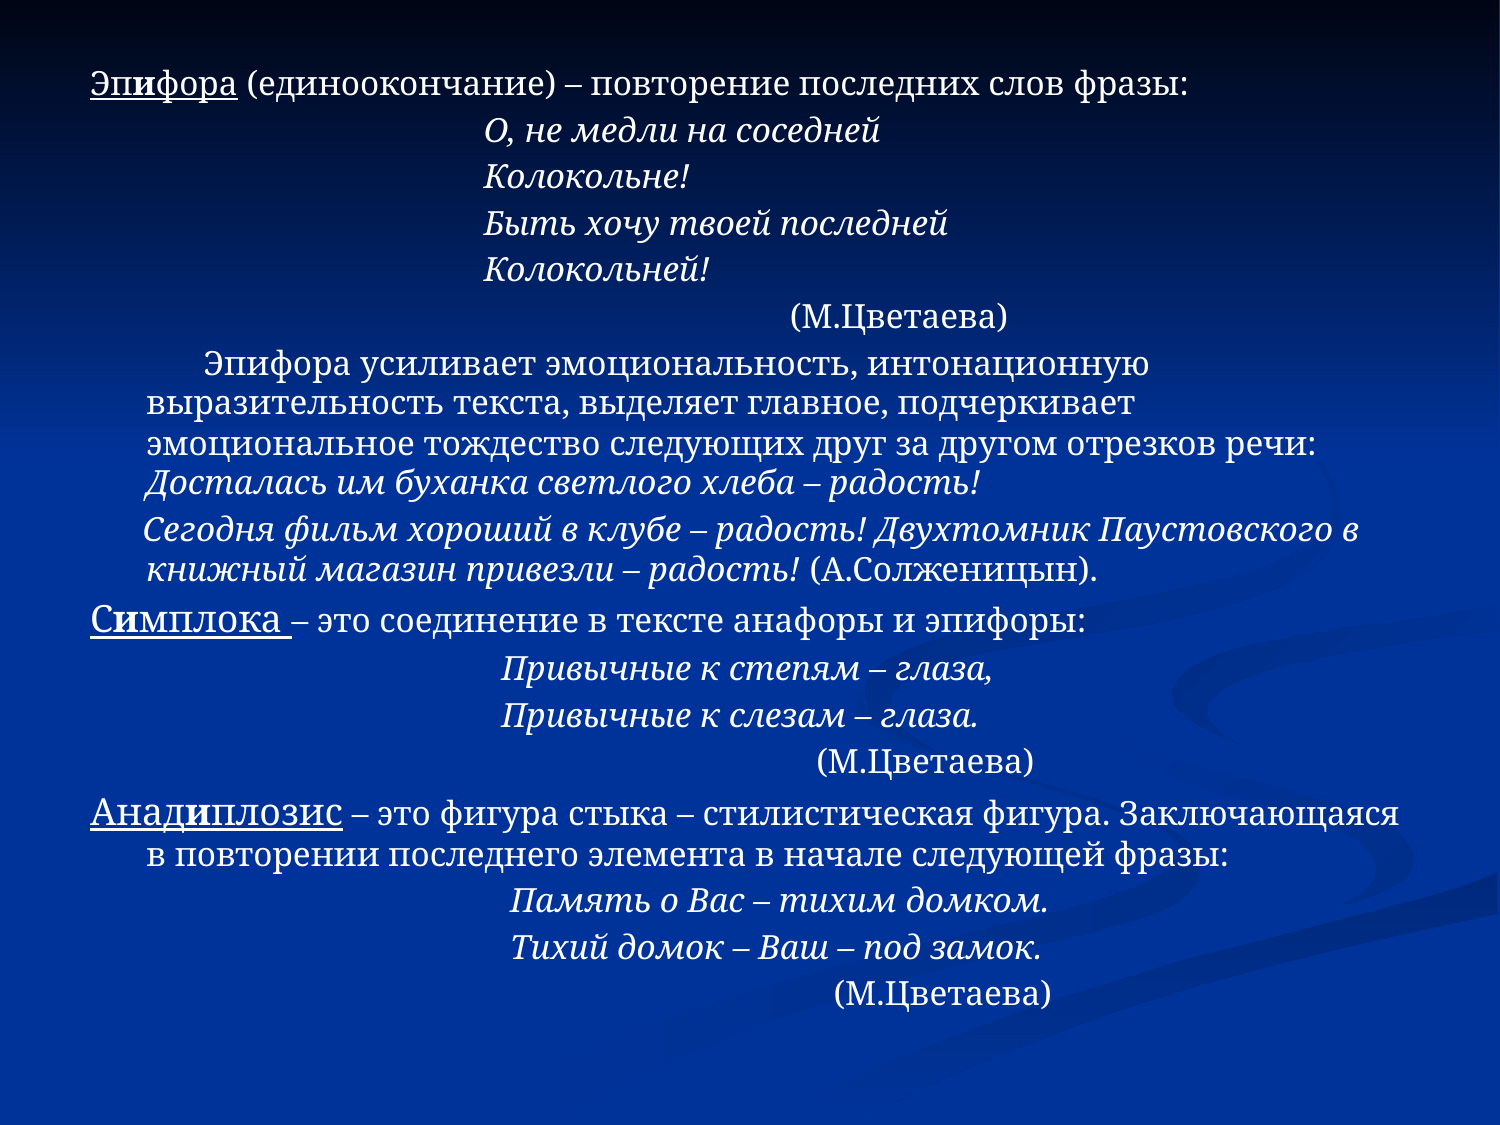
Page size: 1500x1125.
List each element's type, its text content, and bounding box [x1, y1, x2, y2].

list Эпифора (единоокончание) – повторение последних слов фразы: О, не медли на соседней Колокольне! Быть хочу твоей последней Колокольней! (М.Цветаева) Эпифора усиливает эмоциональность, интонационную выразительность текста, выделяет главное, подчеркивает эмоциональное тождество следующих друг за другом отрезков речи: Досталась им буханка светлого хлеба – радость! Сегодня фильм хороший в клубе – радость! Двухтомник Паустовского в книжный магазин привезли – радость! (А.Солженицын). Симплока – это соединение в тексте анафоры и эпифоры: Привычные к степям – глаза, Привычные к слезам – глаза. (М.Цветаева) Анадиплозис – это фигура стыка – стилистическая фигура. Заключающаяся в повторении последнего элемента в начале следующей фразы: Память о Вас – тихим домком. Тихий домок – Ваш – под замок. (М.Цветаева) [74, 54, 1426, 1036]
